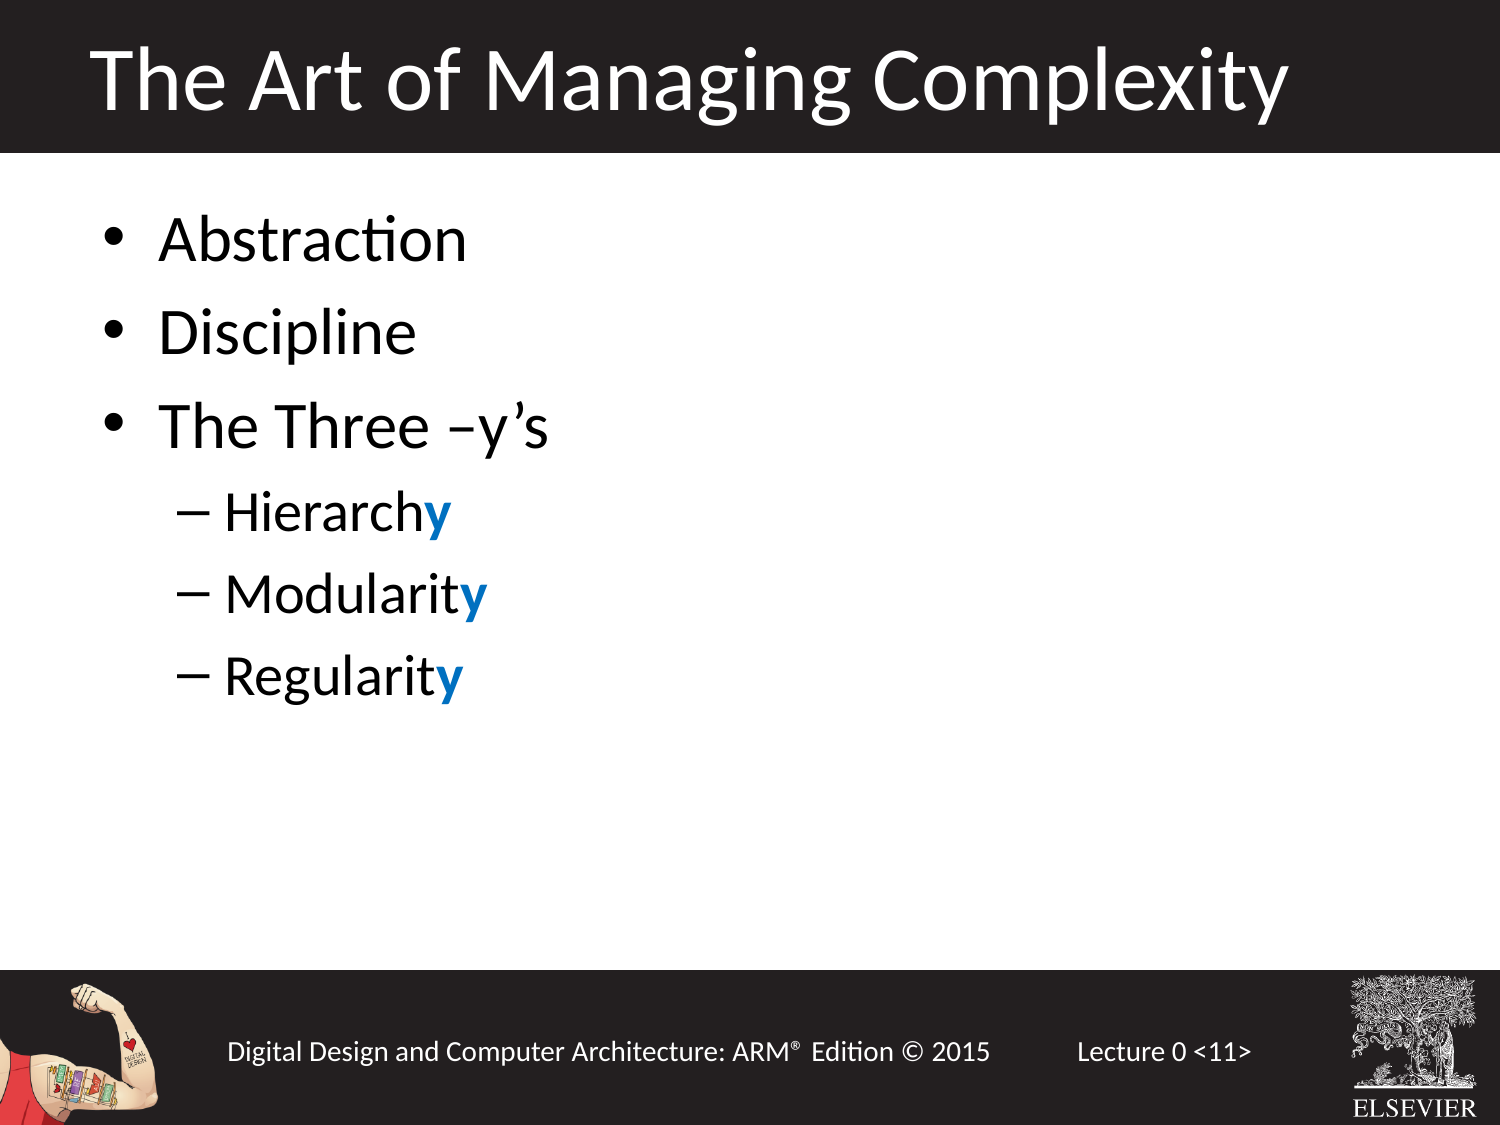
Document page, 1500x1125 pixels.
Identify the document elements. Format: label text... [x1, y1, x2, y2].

picture [1350, 974, 1477, 1117]
picture [0, 979, 163, 1125]
text_box The Art of Managing Complexity [75, 11, 1375, 136]
list Abstraction Discipline The Three –y’s Hierarchy Modularity Regularity [87, 187, 1438, 930]
